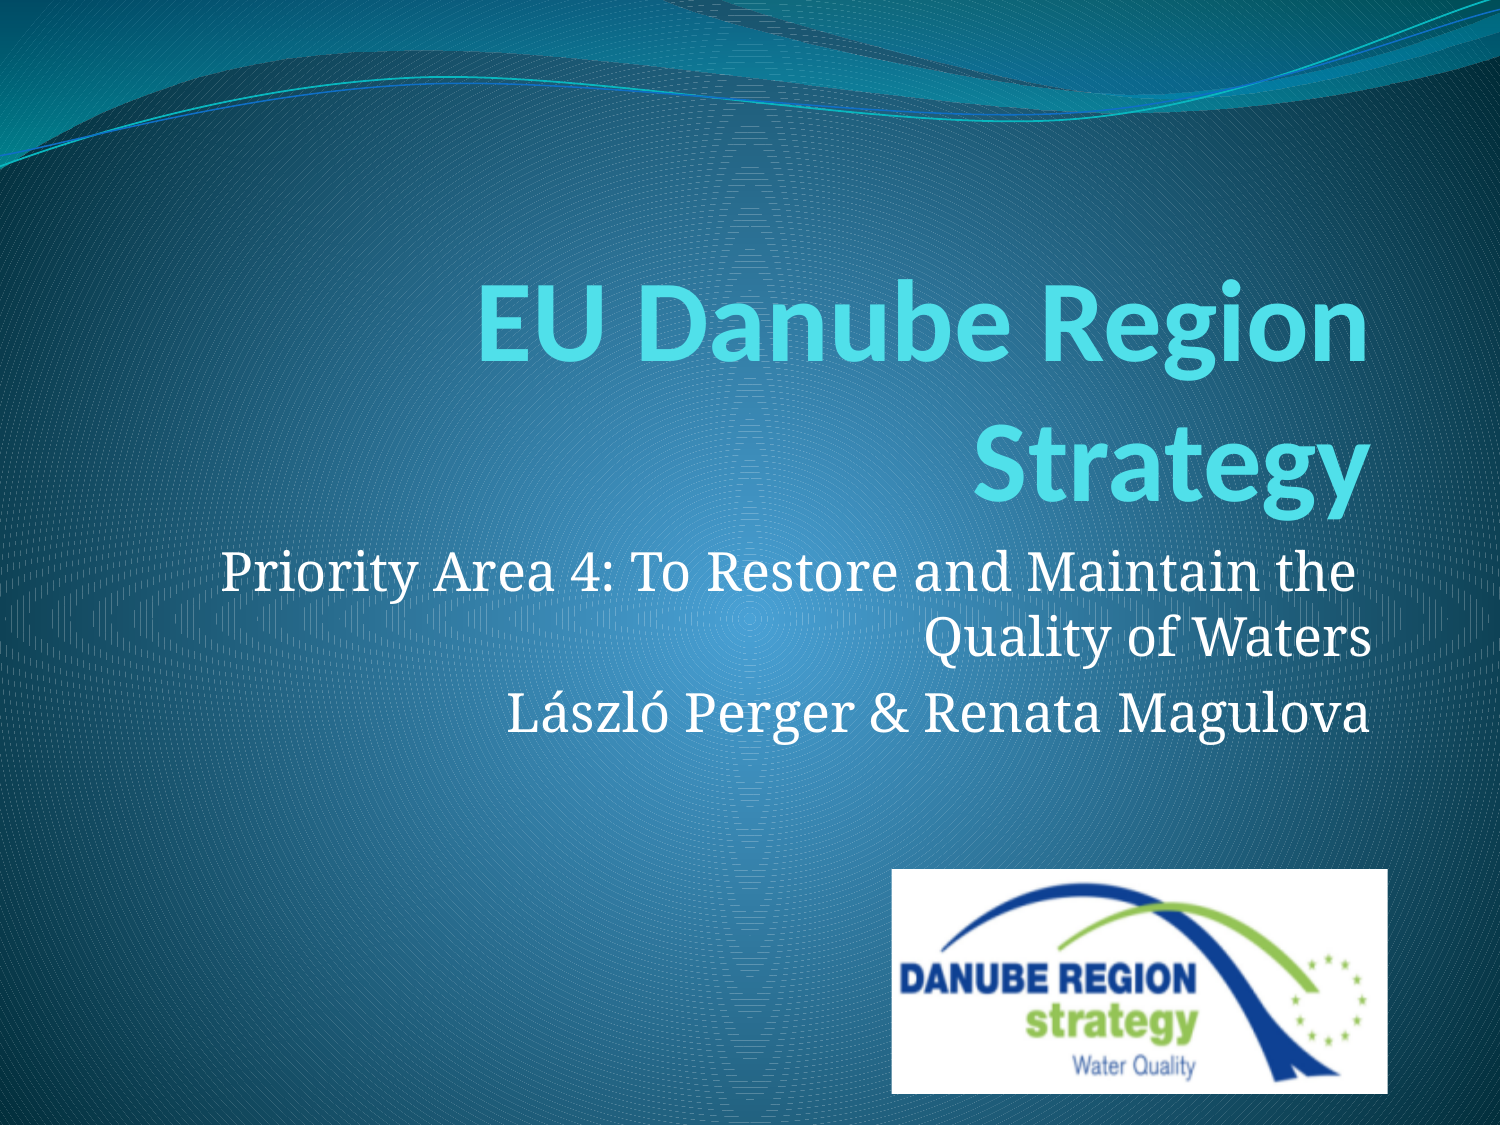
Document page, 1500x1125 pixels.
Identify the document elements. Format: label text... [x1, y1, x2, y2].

subtitle Priority Area 4: To Restore and Maintain the Quality of Waters László Perger & Renata Magulova [87, 529, 1377, 818]
picture [891, 869, 1389, 1095]
title EU Danube Region Strategy [87, 224, 1376, 526]
